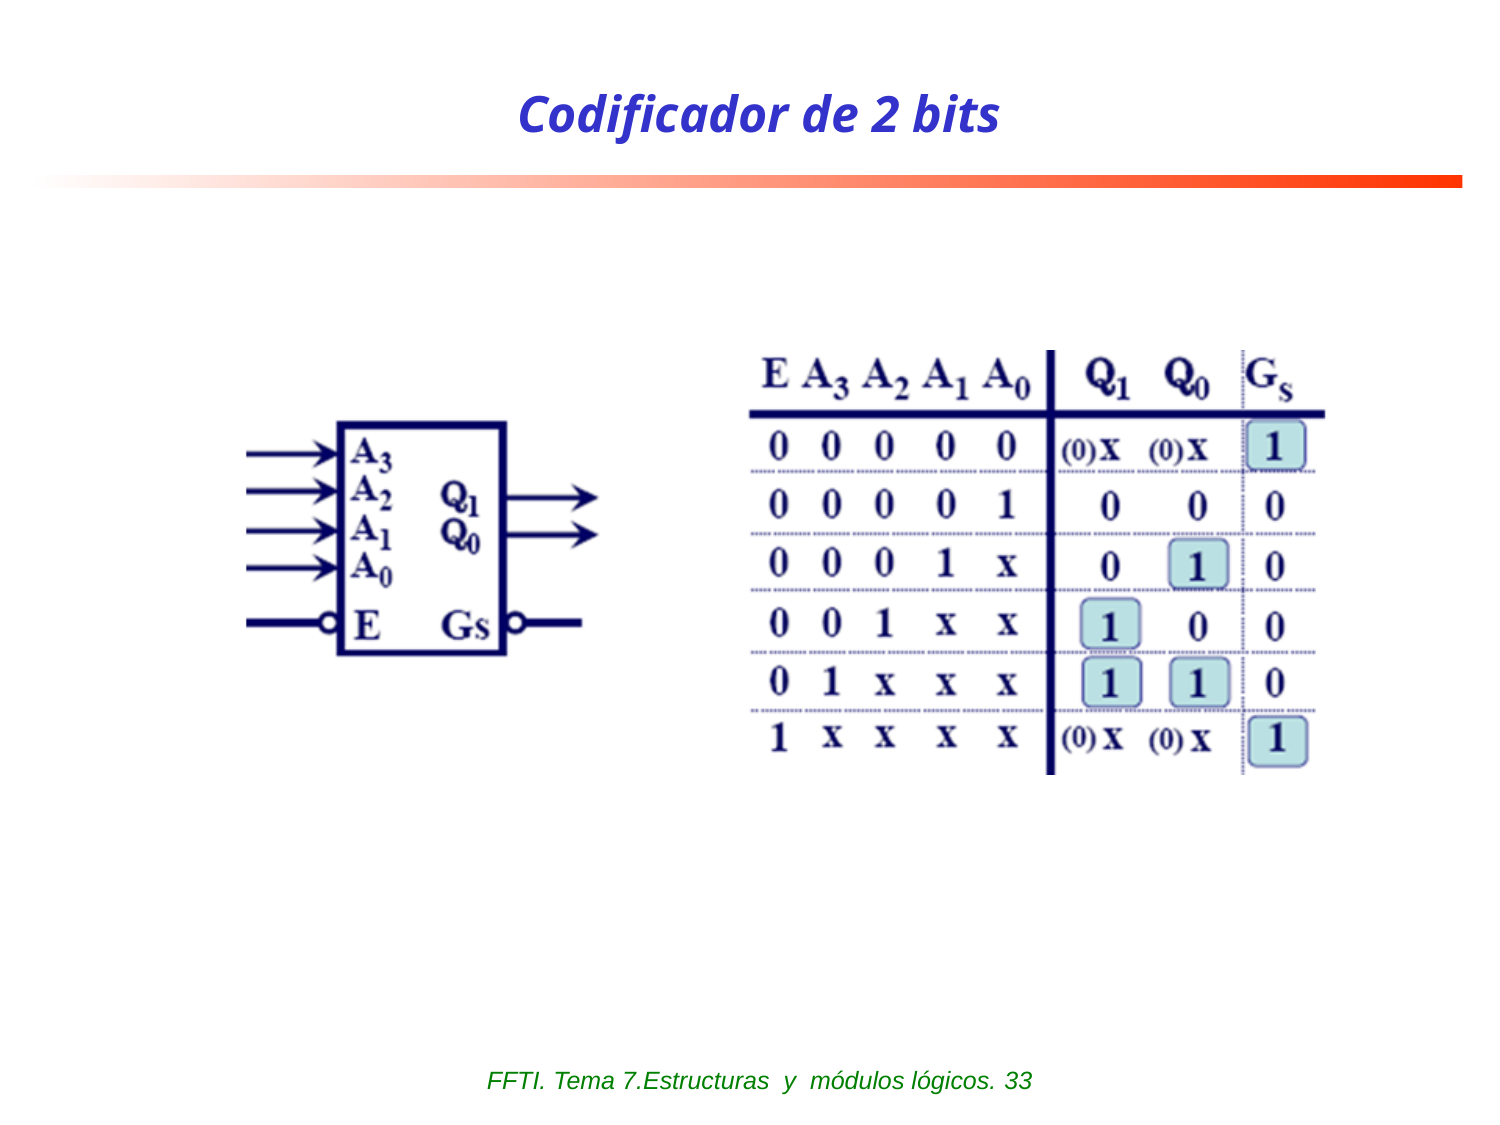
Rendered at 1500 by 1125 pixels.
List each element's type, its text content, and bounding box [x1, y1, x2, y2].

title Codificador de 2 bits [68, 49, 1451, 176]
picture [173, 350, 1327, 775]
footer FFTI. Tema 7.Estructuras y módulos lógicos. 33 [68, 1056, 1451, 1103]
